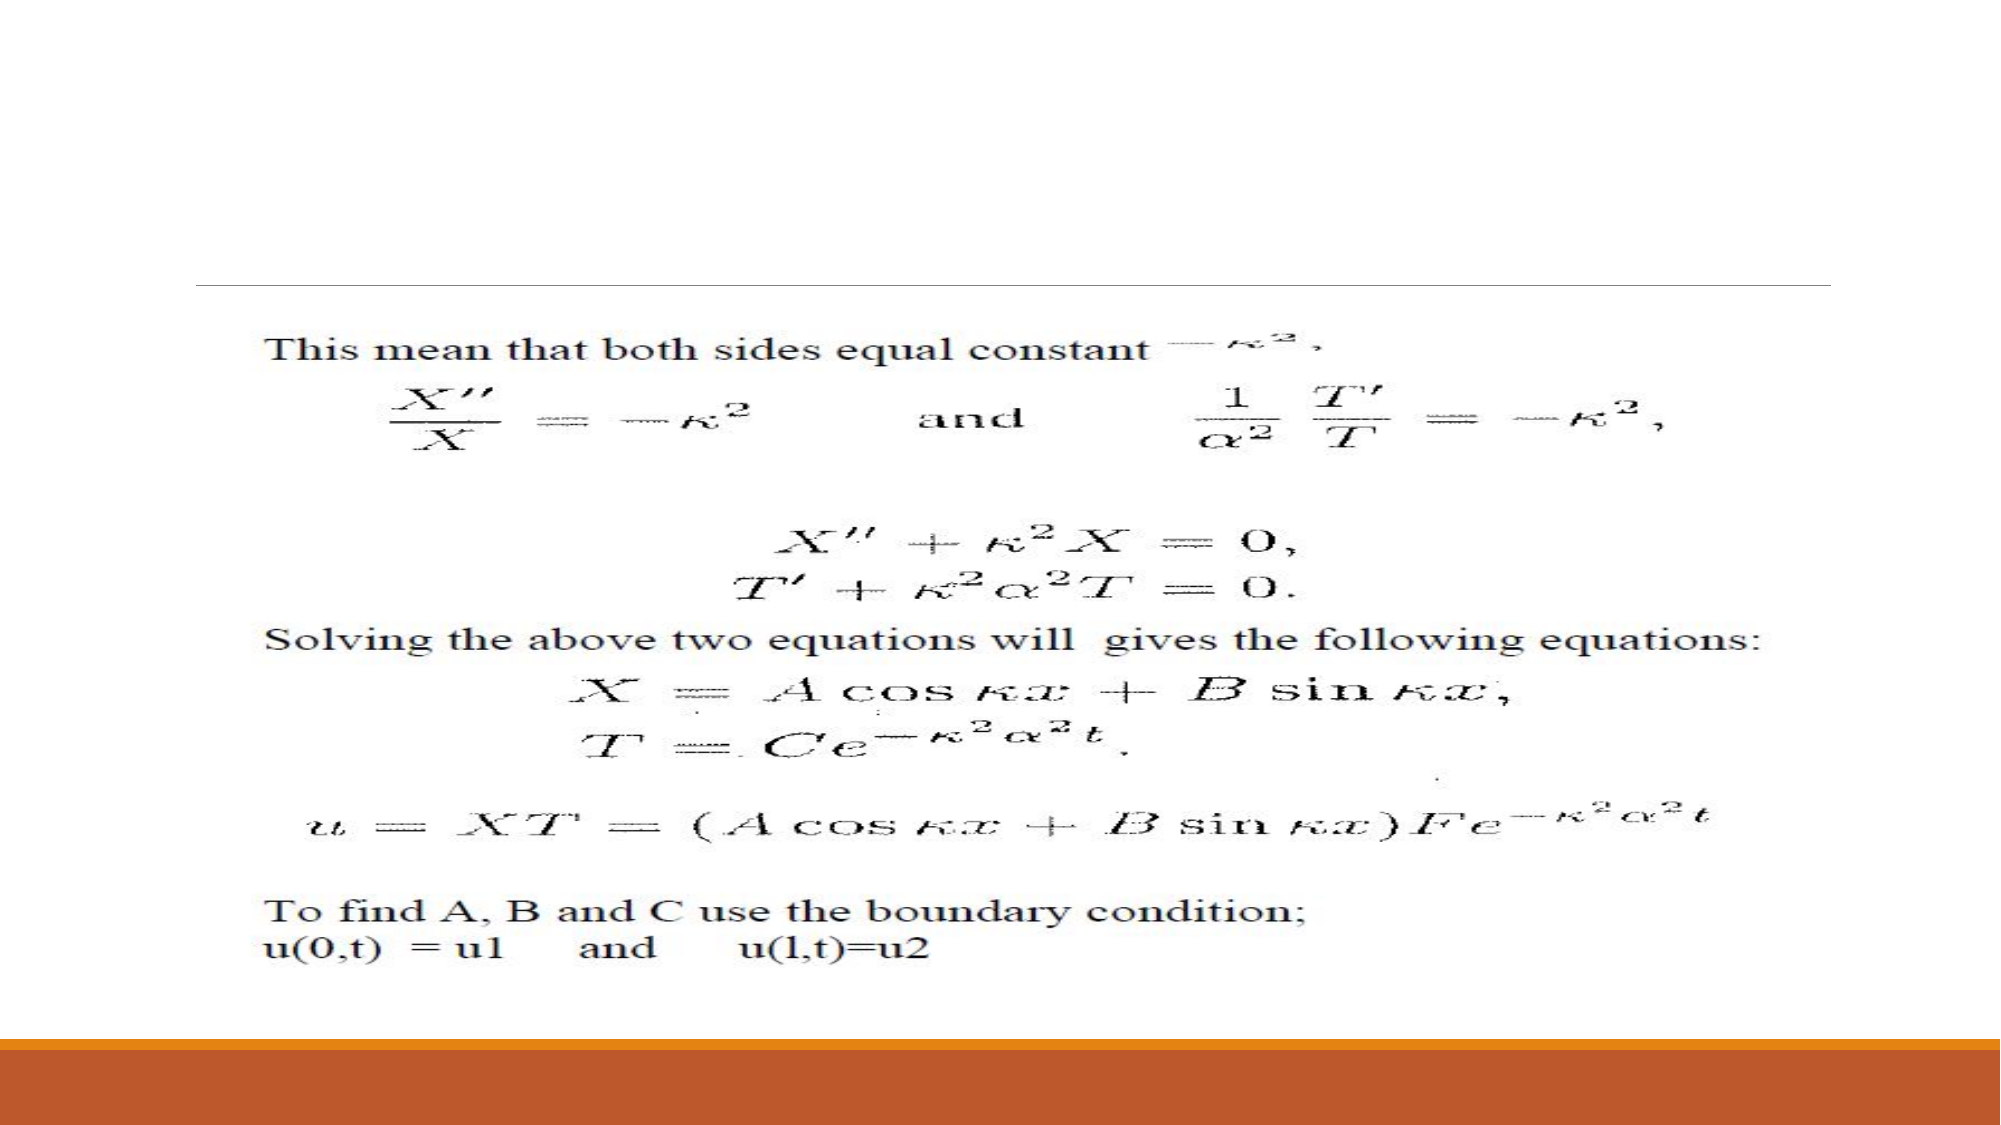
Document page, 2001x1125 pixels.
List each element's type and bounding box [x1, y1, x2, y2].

list [179, 308, 1849, 970]
